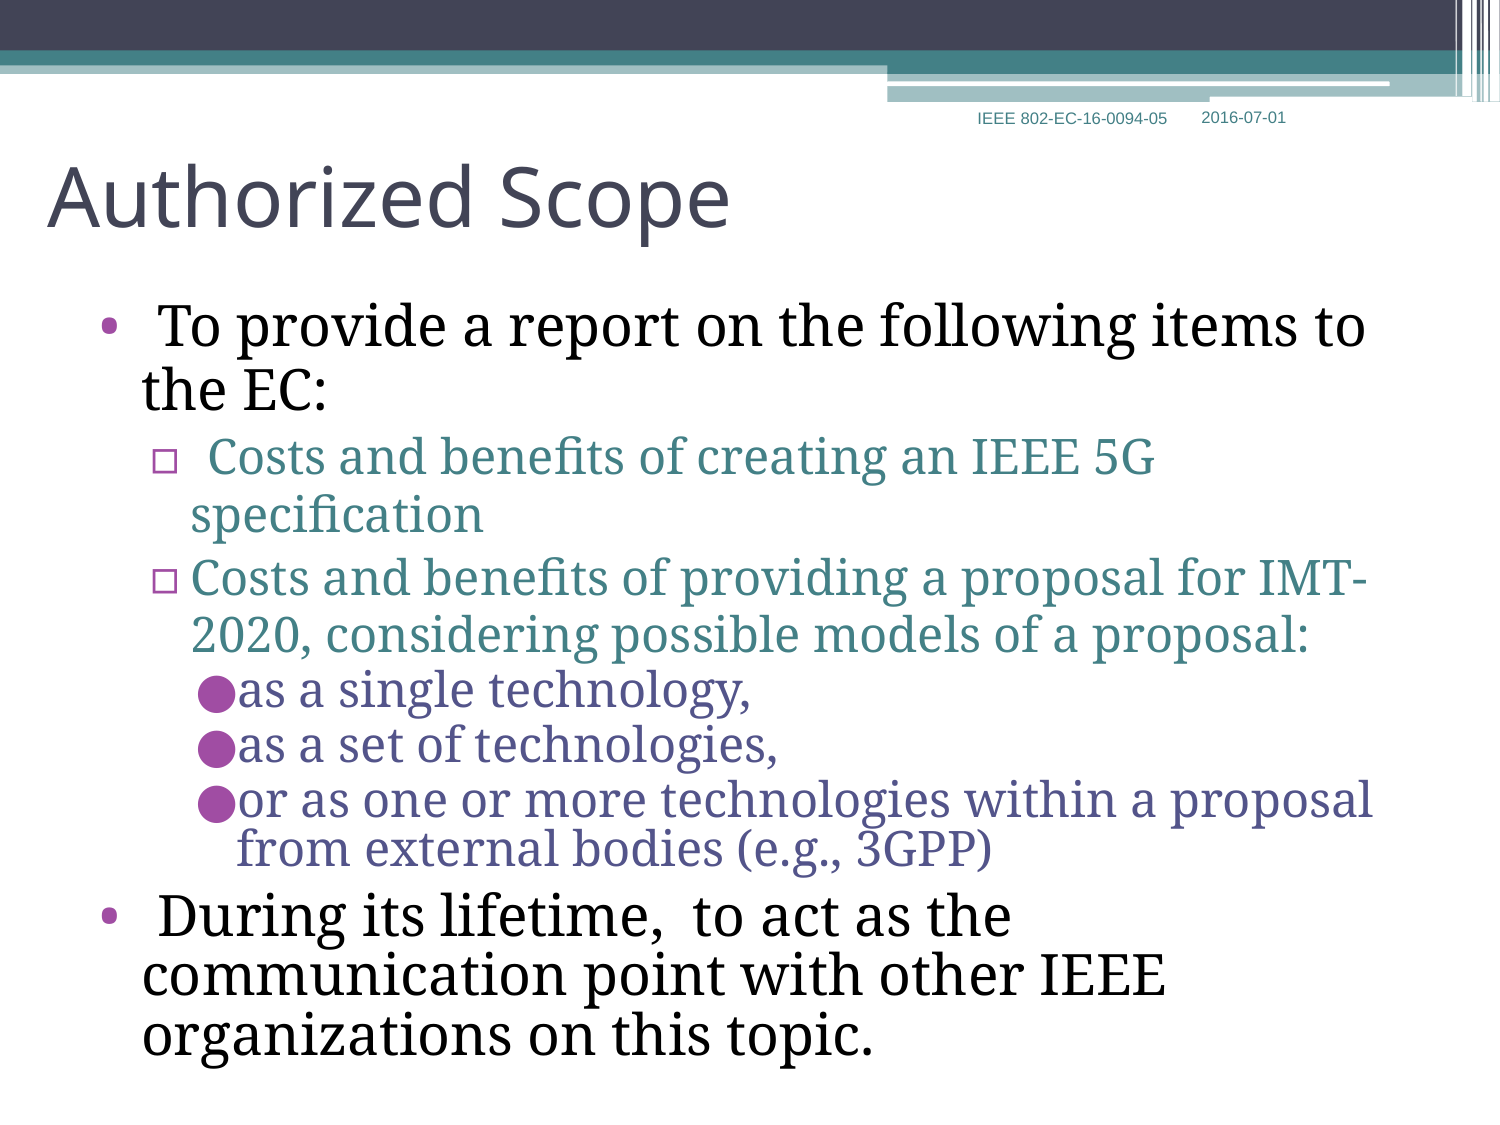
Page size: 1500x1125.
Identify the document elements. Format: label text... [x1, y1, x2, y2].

text_box [1462, 61, 1472, 96]
title Authorized Scope [39, 136, 1473, 251]
text_box 5 [1354, 0, 1500, 61]
list To provide a report on the following items to the EC: Costs and benefits of creating an IEEE 5G specification Costs and benefits of providing a proposal for IMT-2020, considering possible models of a proposal: as a single technology, as a set of technologies, or as one or more technologies within a proposal from external bodies (e.g., 3GPP) During its lifetime, to act as the communication point with other IEEE organizations on this topic. [74, 286, 1426, 1079]
text_box [1490, 61, 1500, 102]
